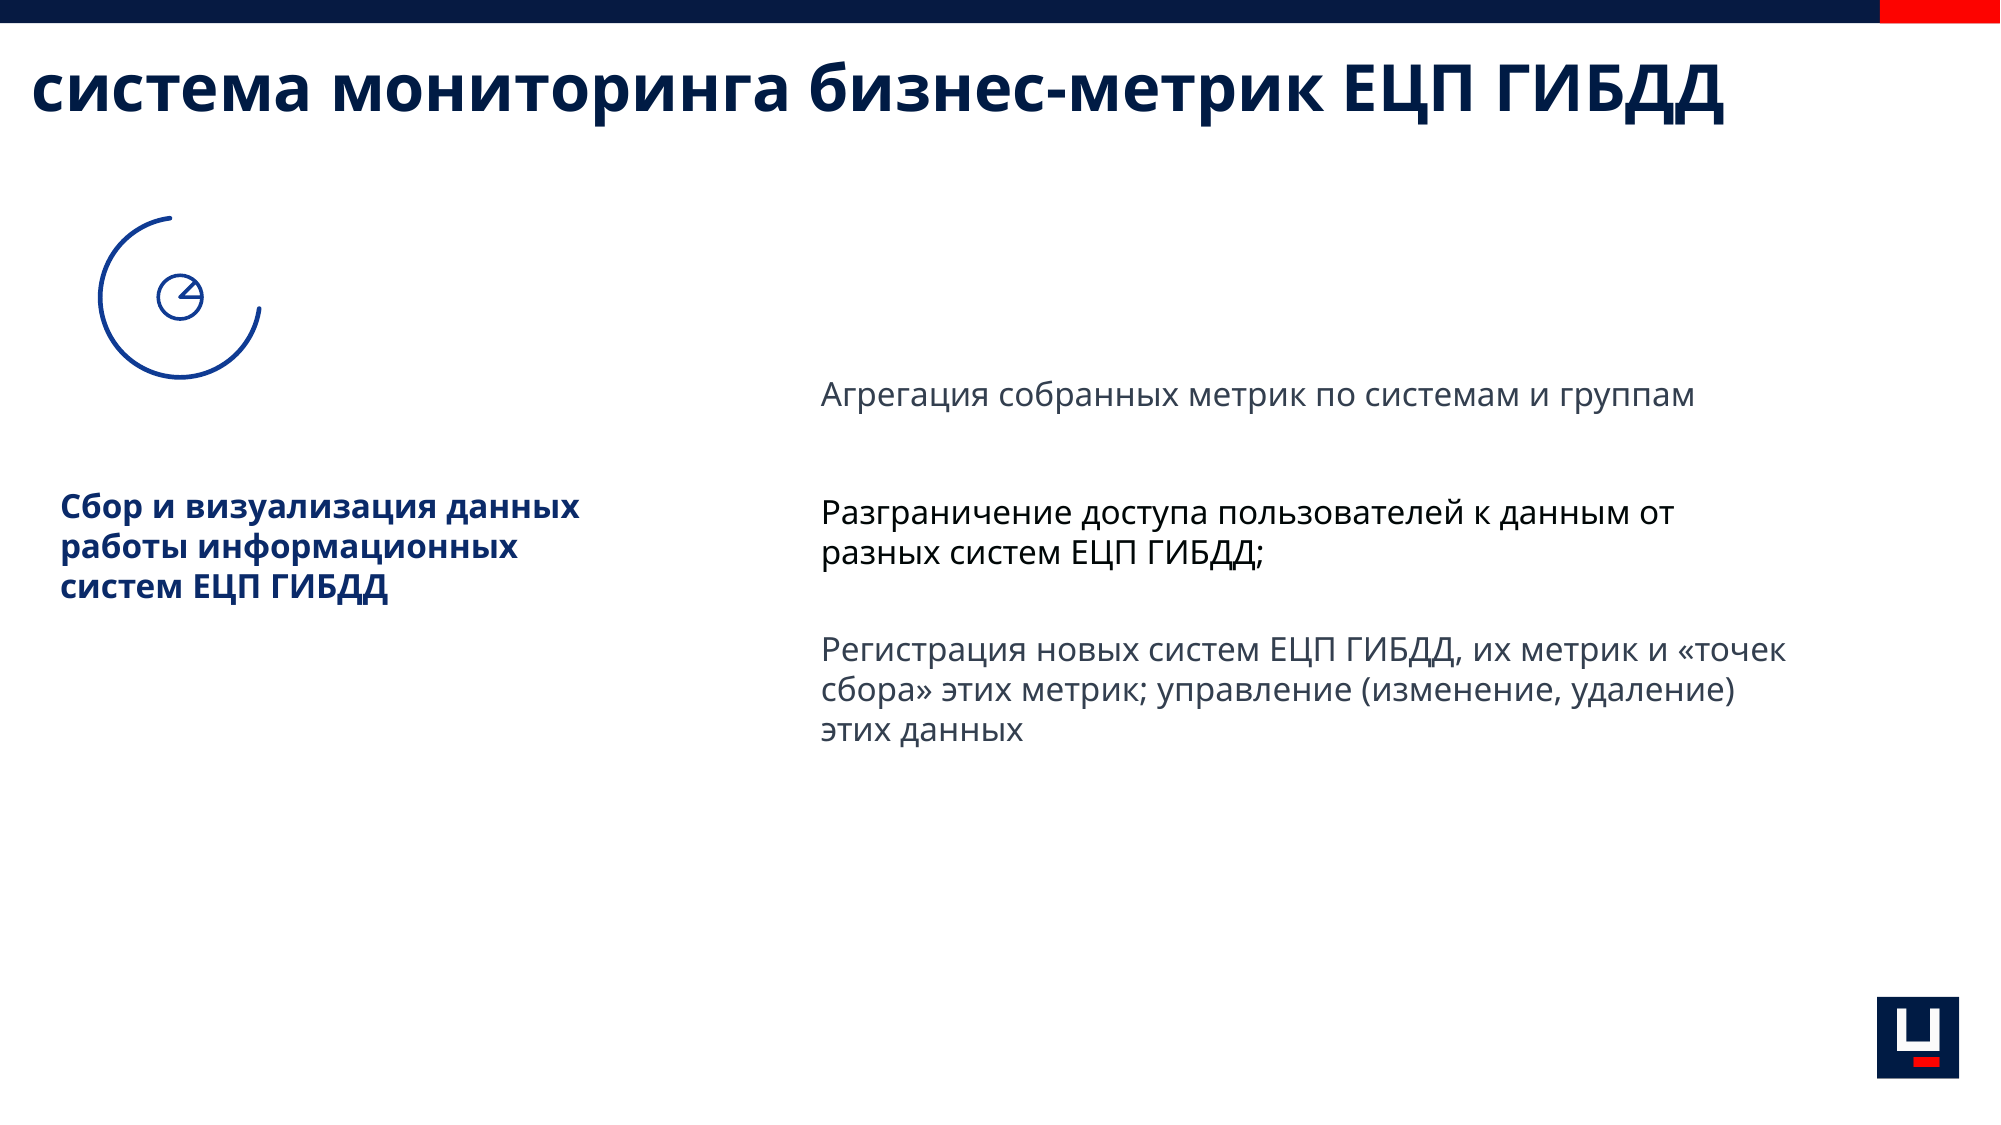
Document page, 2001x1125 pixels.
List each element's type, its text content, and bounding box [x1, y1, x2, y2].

text_box [99, 217, 260, 378]
text_box Агрегация собранных метрик по системам и группам [806, 365, 1807, 420]
text_box Регистрация новых систем ЕЦП ГИБДД, их метрик и «точек сбора» этих метрик; управление (изменение, удаление) этих данных [806, 621, 1807, 756]
picture [1850, 969, 1986, 1105]
text_box [157, 274, 204, 321]
text_box Сбор и визуализация данных работы информационных систем ЕЦП ГИБДД [44, 433, 624, 657]
title система мониторинга бизнес-метрик ЕЦП ГИБДД [16, 26, 1935, 154]
text_box Разграничение доступа пользователей к данным от разных систем ЕЦП ГИБДД; [806, 484, 1807, 579]
